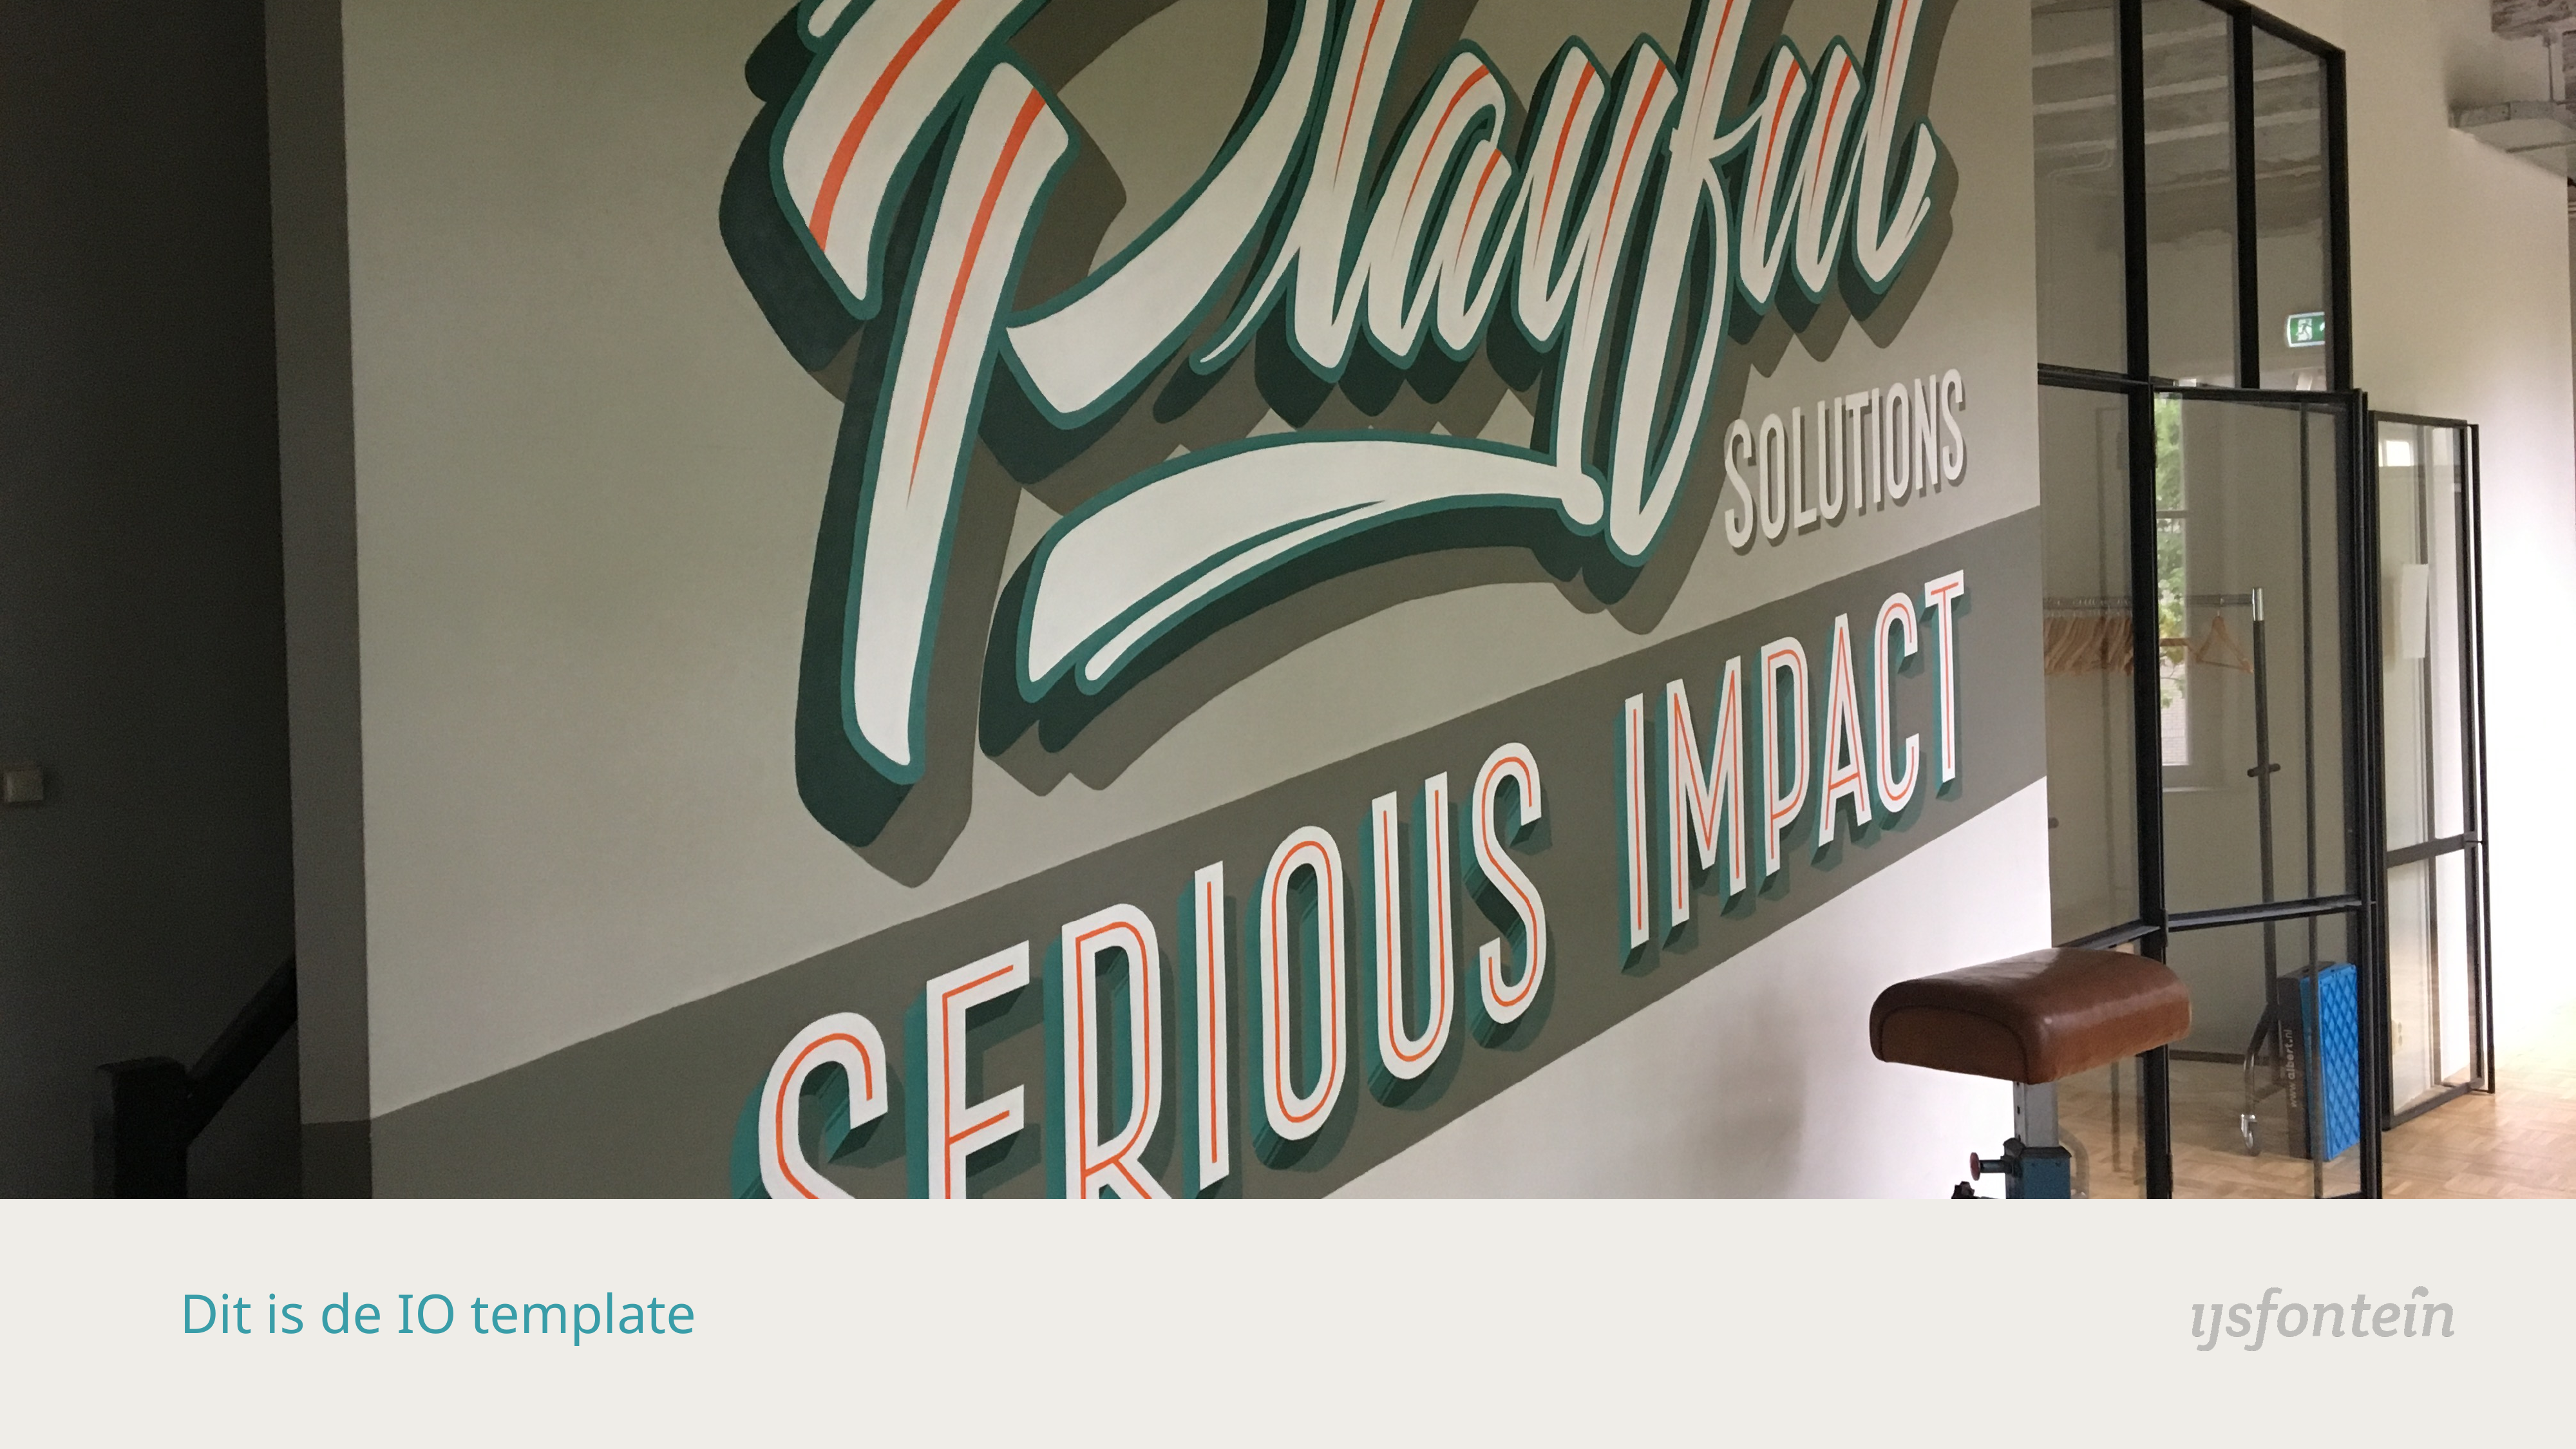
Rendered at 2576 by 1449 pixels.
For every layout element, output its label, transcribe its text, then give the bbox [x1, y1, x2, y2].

picture [2192, 1286, 2454, 1352]
picture [0, 0, 2576, 1200]
text_box Dit is de IO template [174, 1274, 1852, 1350]
